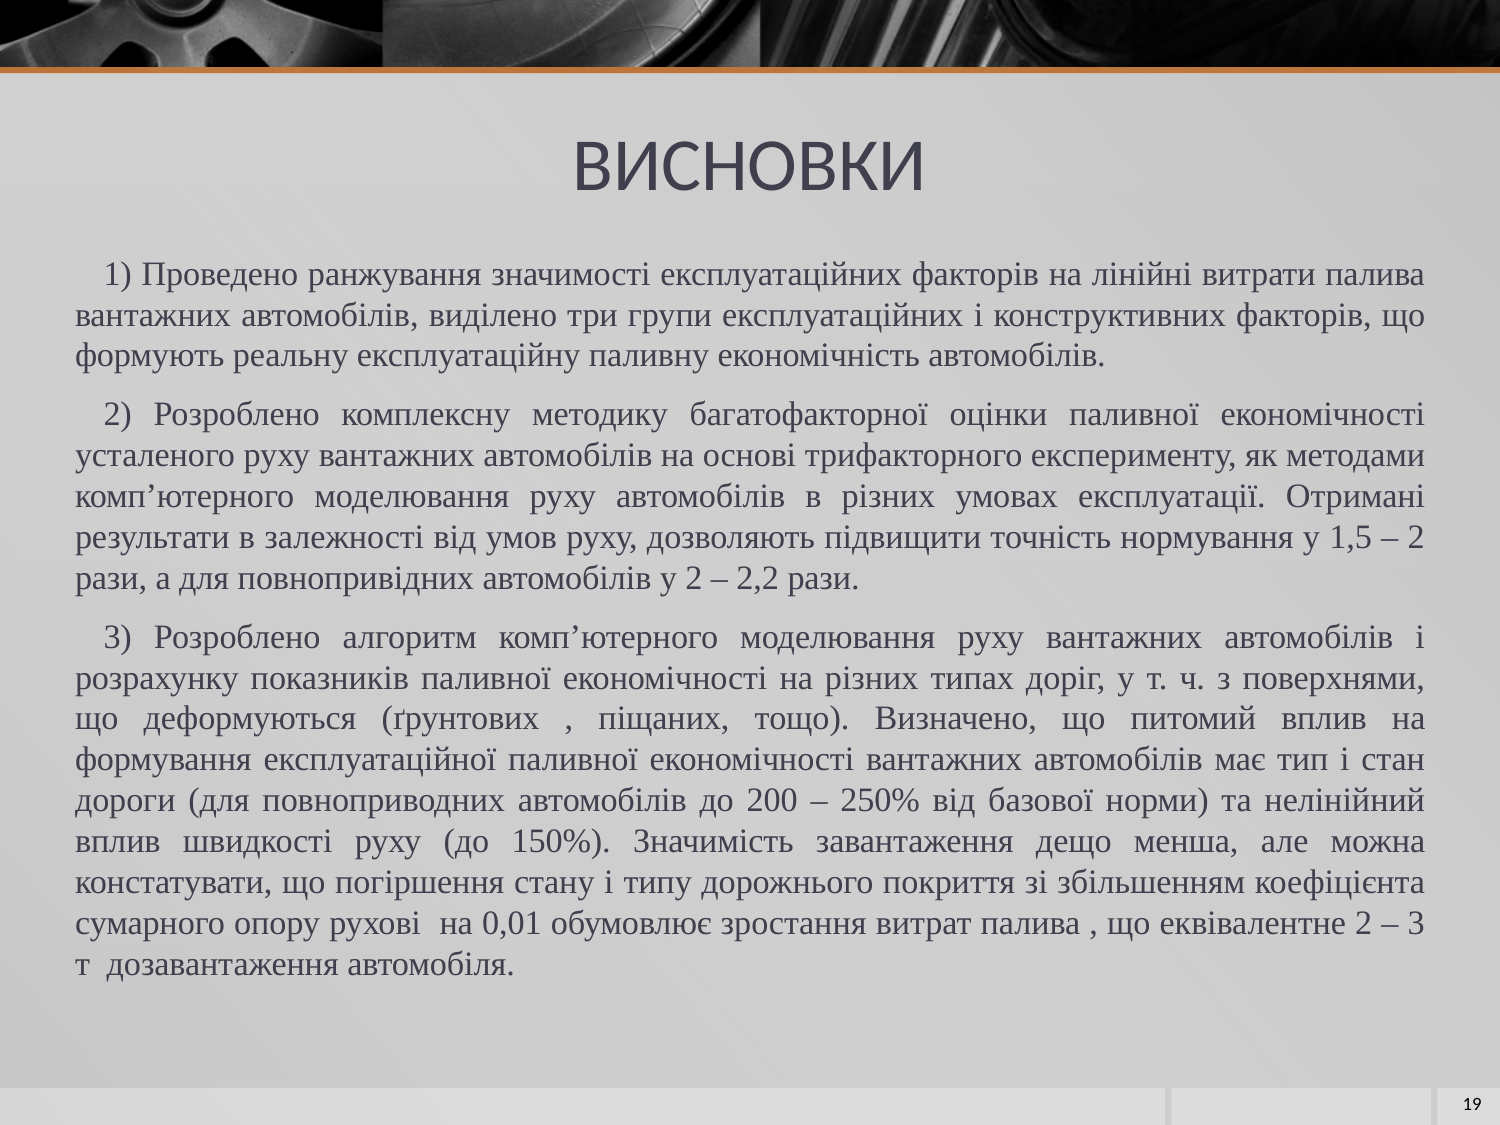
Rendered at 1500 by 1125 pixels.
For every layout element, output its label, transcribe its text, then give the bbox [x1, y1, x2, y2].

picture [0, 0, 1500, 67]
slide_number 19 [1434, 1084, 1497, 1122]
list 1) Проведено ранжування значимості експлуатаційних факторів на лінійні витрати палива вантажних автомобілів, виділено три групи експлуатаційних і конструктивних факторів, що формують реальну експлуатаційну паливну економічність автомобілів. 2) Розроблено комплексну методику багатофакторної оцінки паливної економічності усталеного руху вантажних автомобілів на основі трифакторного експерименту, як методами комп’ютерного моделювання руху автомобілів в різних умовах експлуатації. Отримані результати в залежності від умов руху, дозволяють підвищити точність нормування у 1,5 – 2 рази, а для повнопривідних автомобілів у 2 – 2,2 рази. 3) Розроблено алгоритм комп’ютерного моделювання руху вантажних автомобілів і розрахунку показників паливної економічності на різних типах доріг, у т. ч. з поверхнями, що деформуються (ґрунтових , піщаних, тощо). Визначено, що питомий вплив на формування експлуатаційної паливної економічності вантажних автомобілів має тип і стан дороги (для повноприводних автомобілів до 200 – 250% від базової норми) та нелінійний вплив швидкості руху (до 150%). Значимість завантаження дещо менша, але можна констатувати, що погіршення стану і типу дорожнього покриття зі збільшенням коефіцієнта сумарного опору рухові на 0,01 обумовлює зростання витрат палива , що еквівалентне 2 – 3 т дозавантаження автомобіля. [75, 243, 1425, 1005]
title ВИСНОВКИ [75, 90, 1425, 232]
